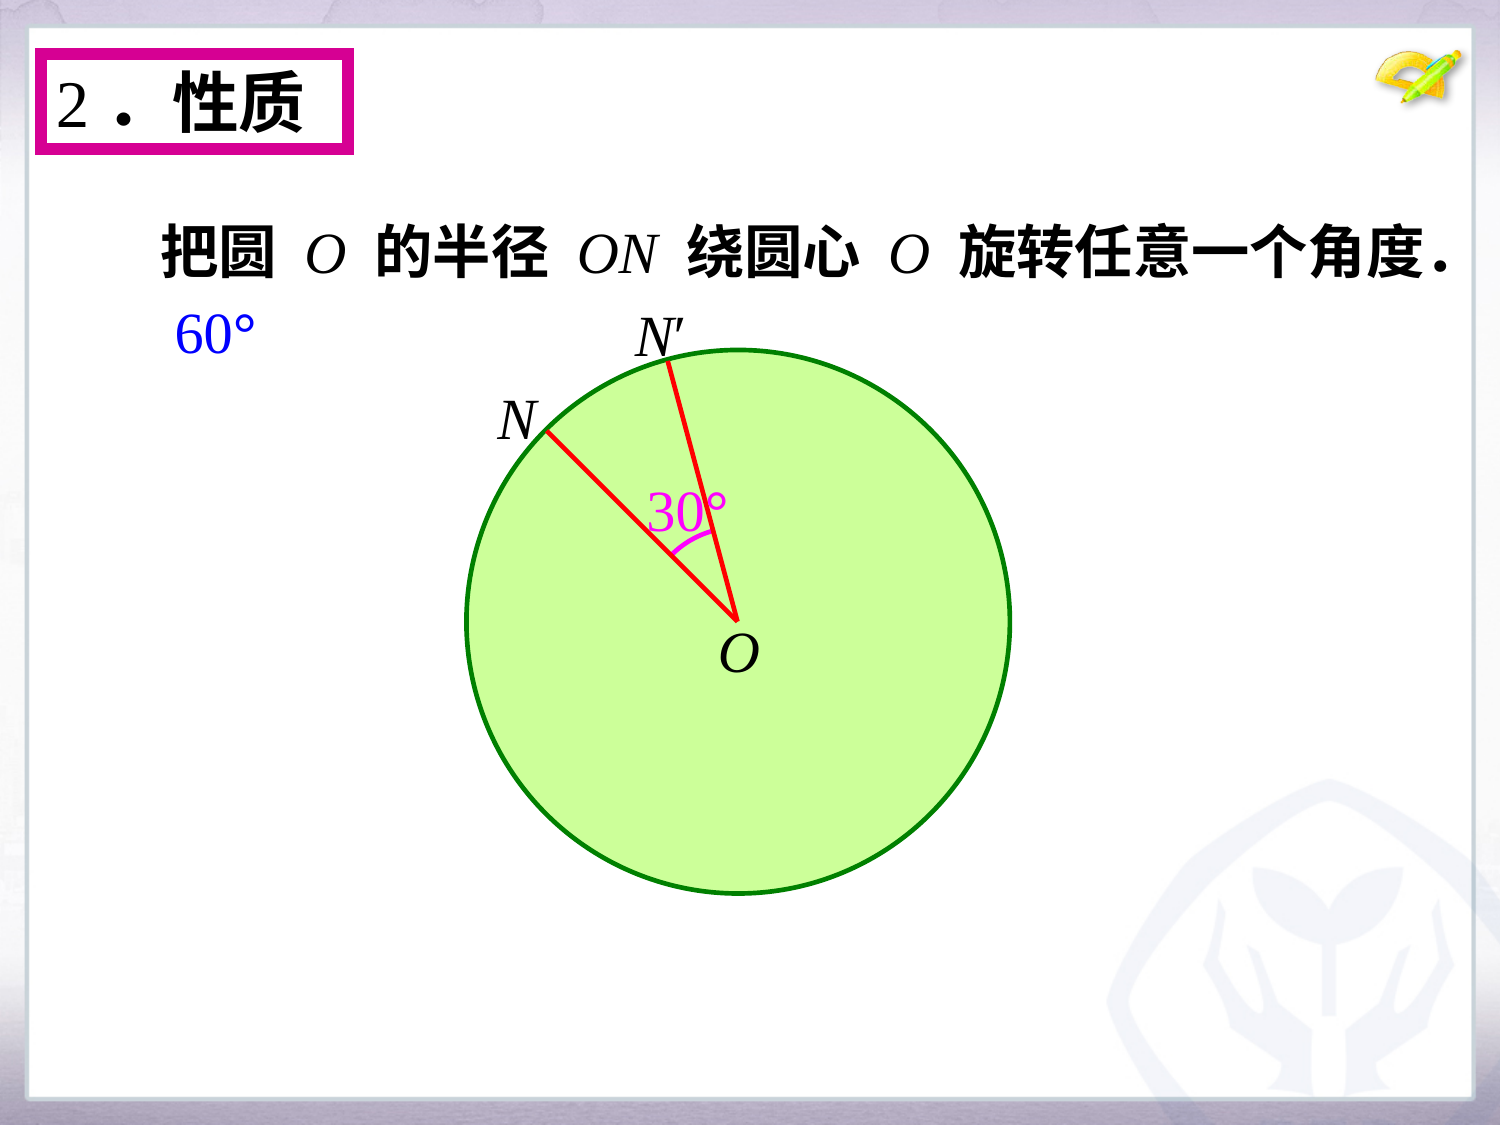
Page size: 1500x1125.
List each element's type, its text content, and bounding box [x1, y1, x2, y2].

text_box N′ [620, 290, 805, 376]
text_box [671, 551, 734, 607]
text_box 60° [29, 288, 373, 373]
text_box 把圆 O 的半径 ON 绕圆心 O 旋转任意一个角度． [29, 208, 1500, 293]
text_box 2．性质 [41, 53, 349, 149]
text_box O [703, 607, 775, 692]
picture [0, 0, 1500, 1125]
text_box N [482, 373, 585, 459]
text_box [466, 358, 1010, 894]
text_box 30° [631, 465, 821, 551]
